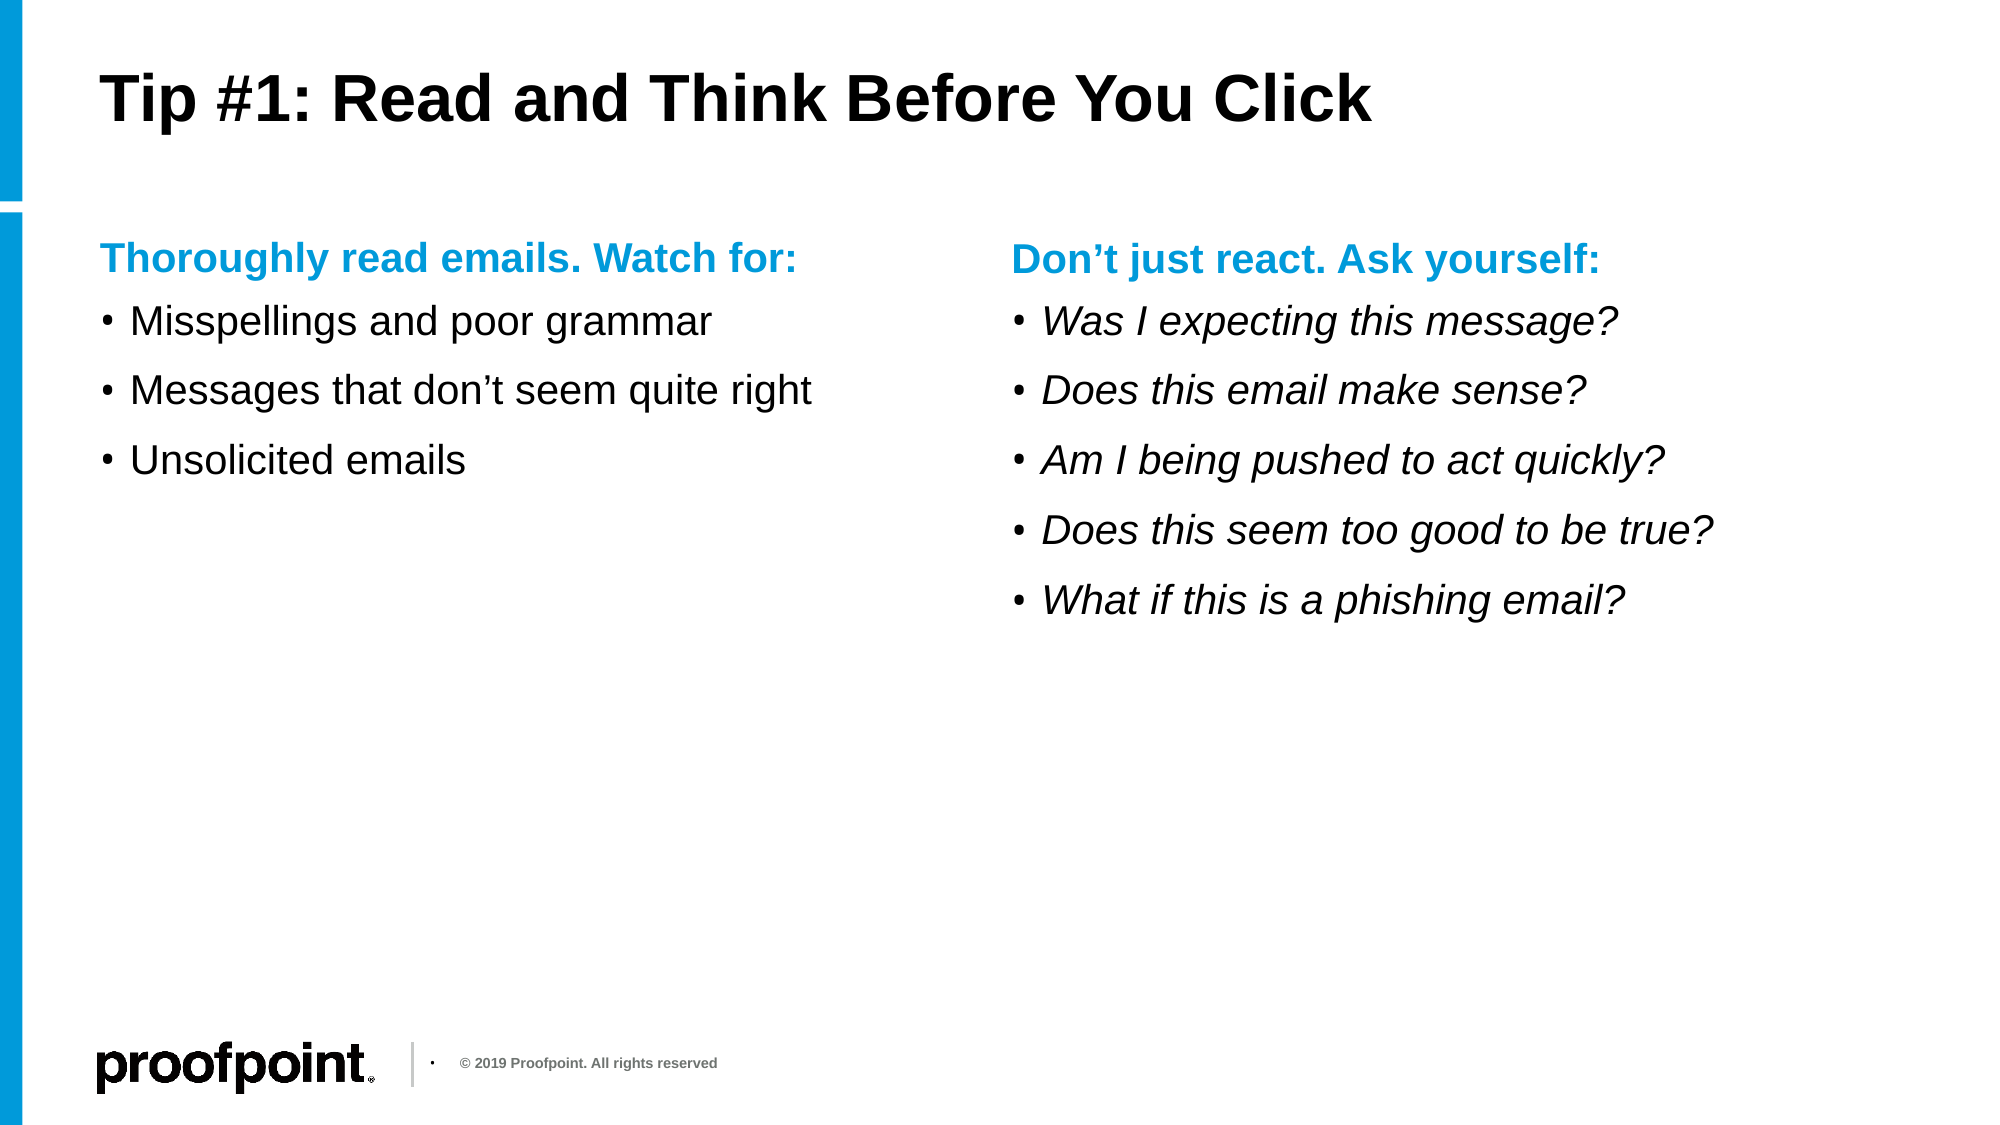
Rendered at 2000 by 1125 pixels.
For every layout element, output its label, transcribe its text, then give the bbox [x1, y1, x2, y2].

title Tip #1: Read and Think Before You Click [99, 0, 1900, 200]
list Thoroughly read emails. Watch for: [99, 221, 988, 297]
list Don’t just react. Ask yourself: [1011, 221, 1900, 298]
picture [65, 1011, 395, 1125]
footer © 2019 Proofpoint. All rights reserved [430, 1045, 1180, 1082]
list Misspellings and poor grammar Messages that don’t seem quite right Unsolicited emails [99, 298, 988, 948]
list Was I expecting this message? Does this email make sense? Am I being pushed to act quickly? Does this seem too good to be true? What if this is a phishing email? [1011, 298, 1900, 948]
